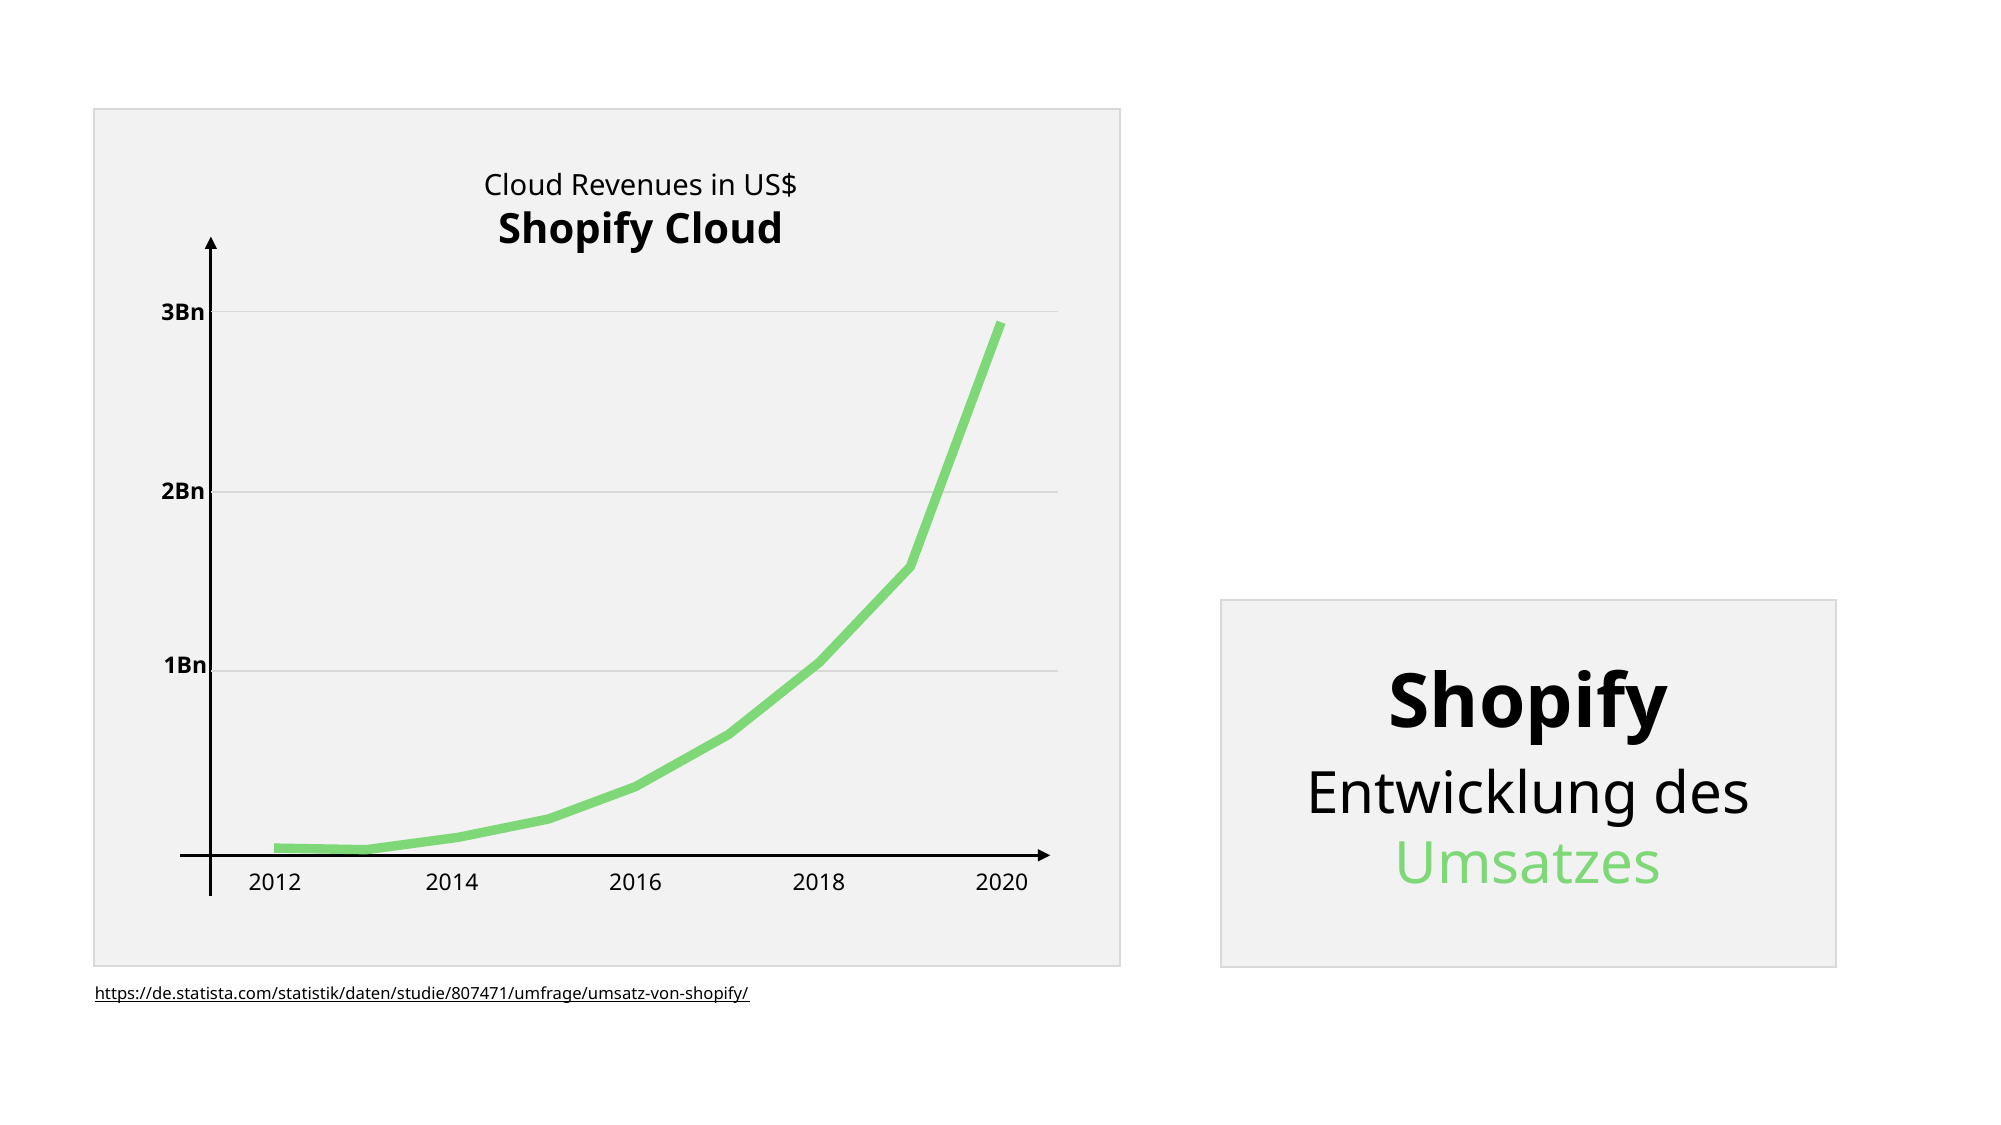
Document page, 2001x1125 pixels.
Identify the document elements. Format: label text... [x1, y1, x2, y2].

text_box https://de.statista.com/statistik/daten/studie/807471/umfrage/umsatz-von-shopify/ [79, 975, 1234, 1014]
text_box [147, 159, 1059, 904]
text_box Shopify Entwicklung des Umsatzes [1220, 599, 1837, 968]
text_box [93, 108, 1121, 967]
